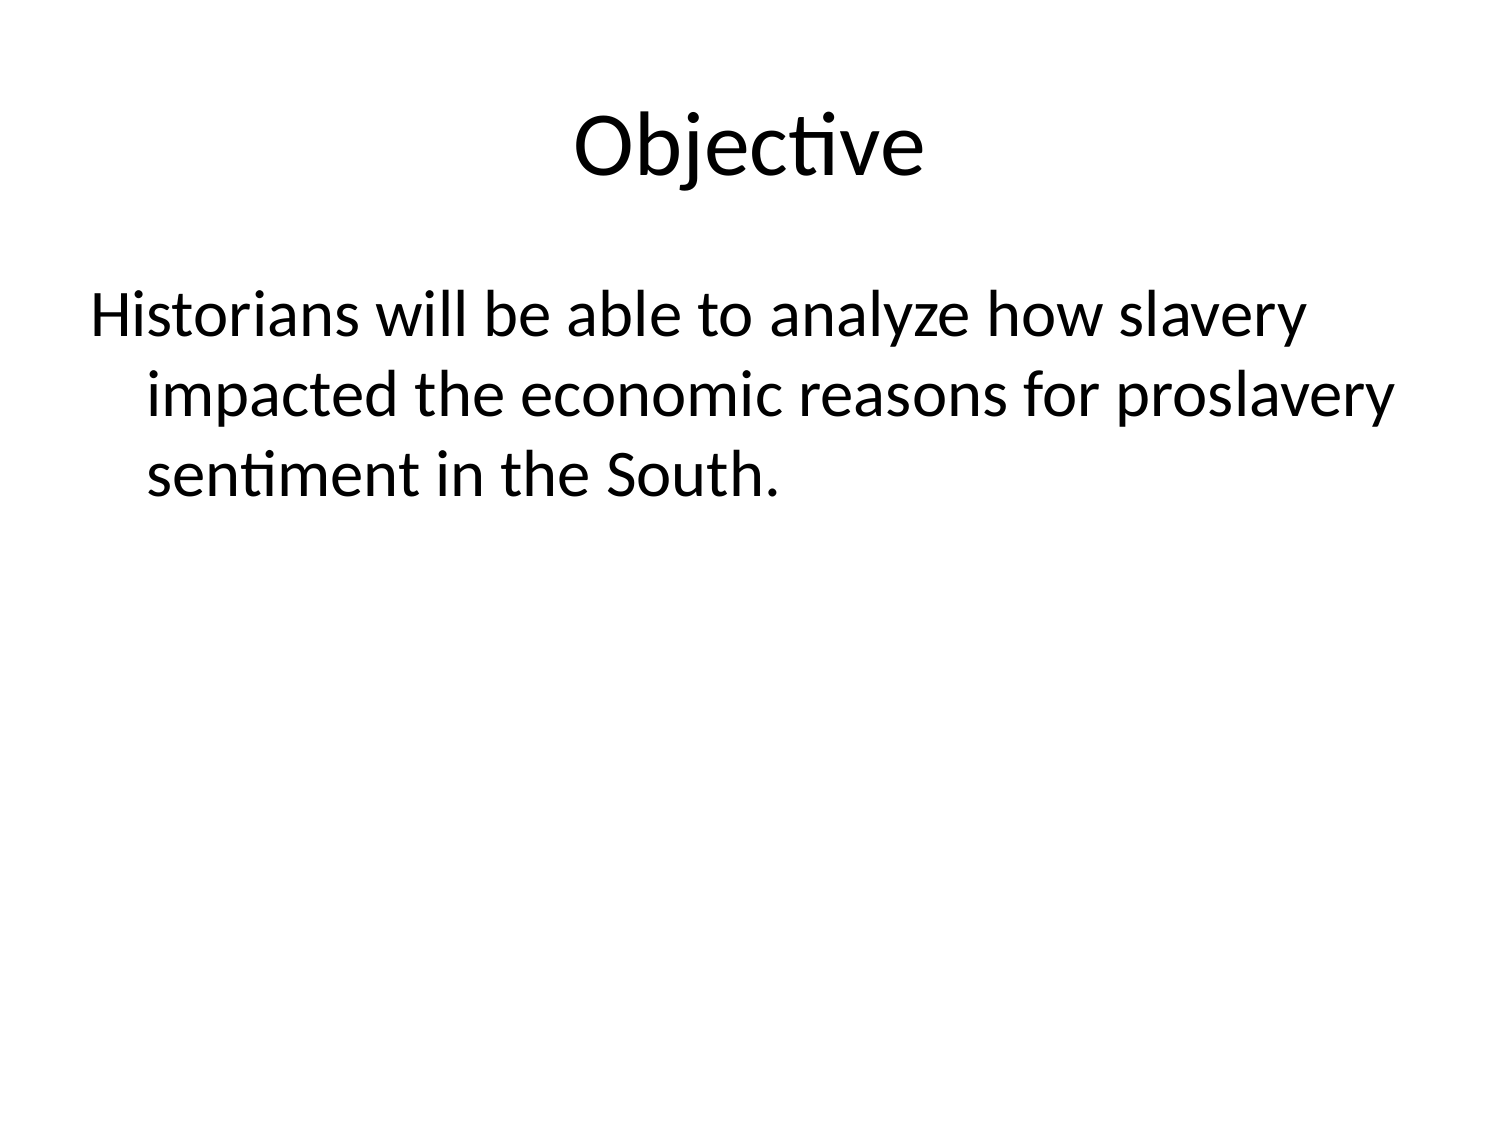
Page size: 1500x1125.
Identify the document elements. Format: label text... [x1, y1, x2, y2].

list Historians will be able to analyze how slavery impacted the economic reasons for proslavery sentiment in the South. [75, 262, 1425, 1005]
title Objective [75, 45, 1425, 233]
